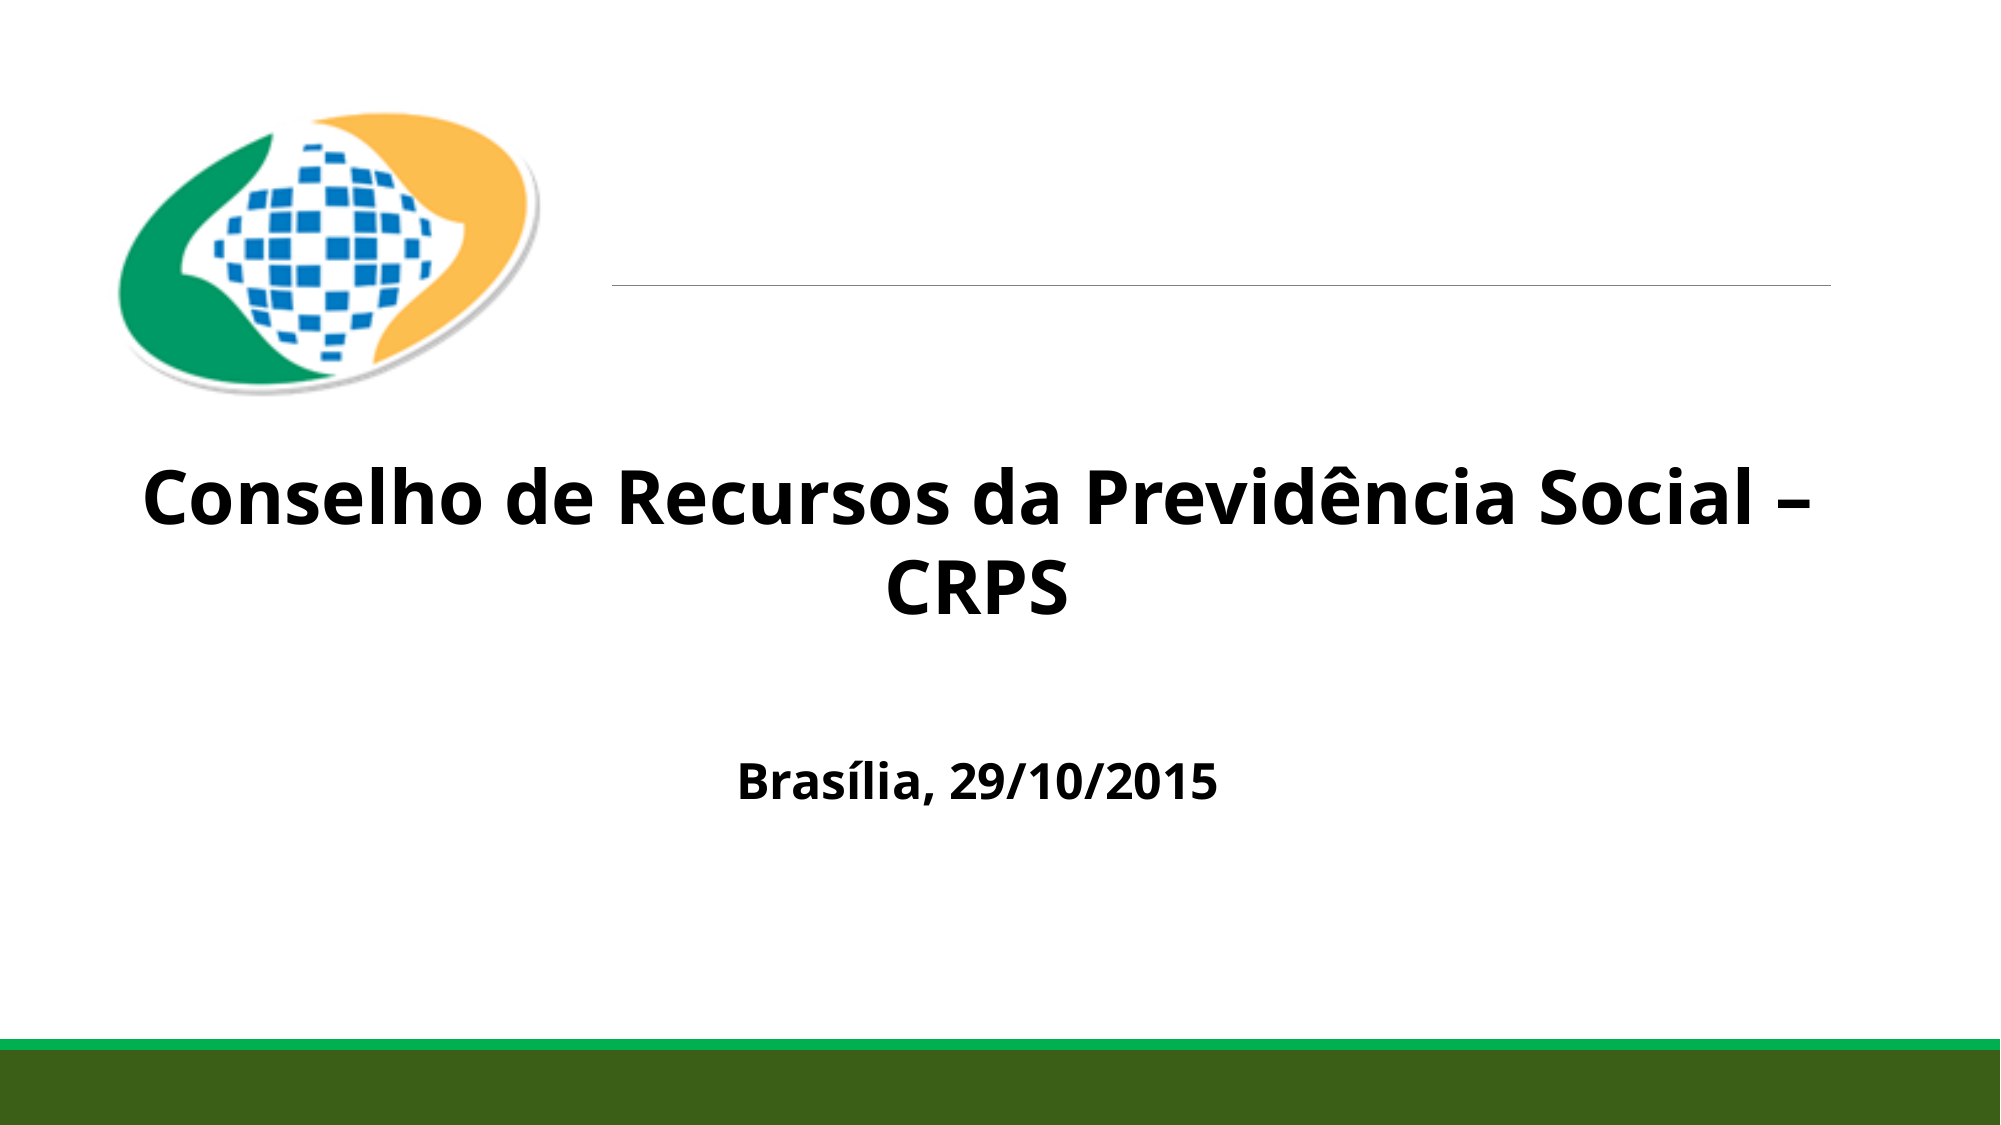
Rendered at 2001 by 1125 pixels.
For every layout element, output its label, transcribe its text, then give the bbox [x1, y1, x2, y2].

text_box Conselho de Recursos da Previdência Social – CRPS Brasília, 29/10/2015 [105, 442, 1850, 818]
picture [76, 108, 613, 462]
